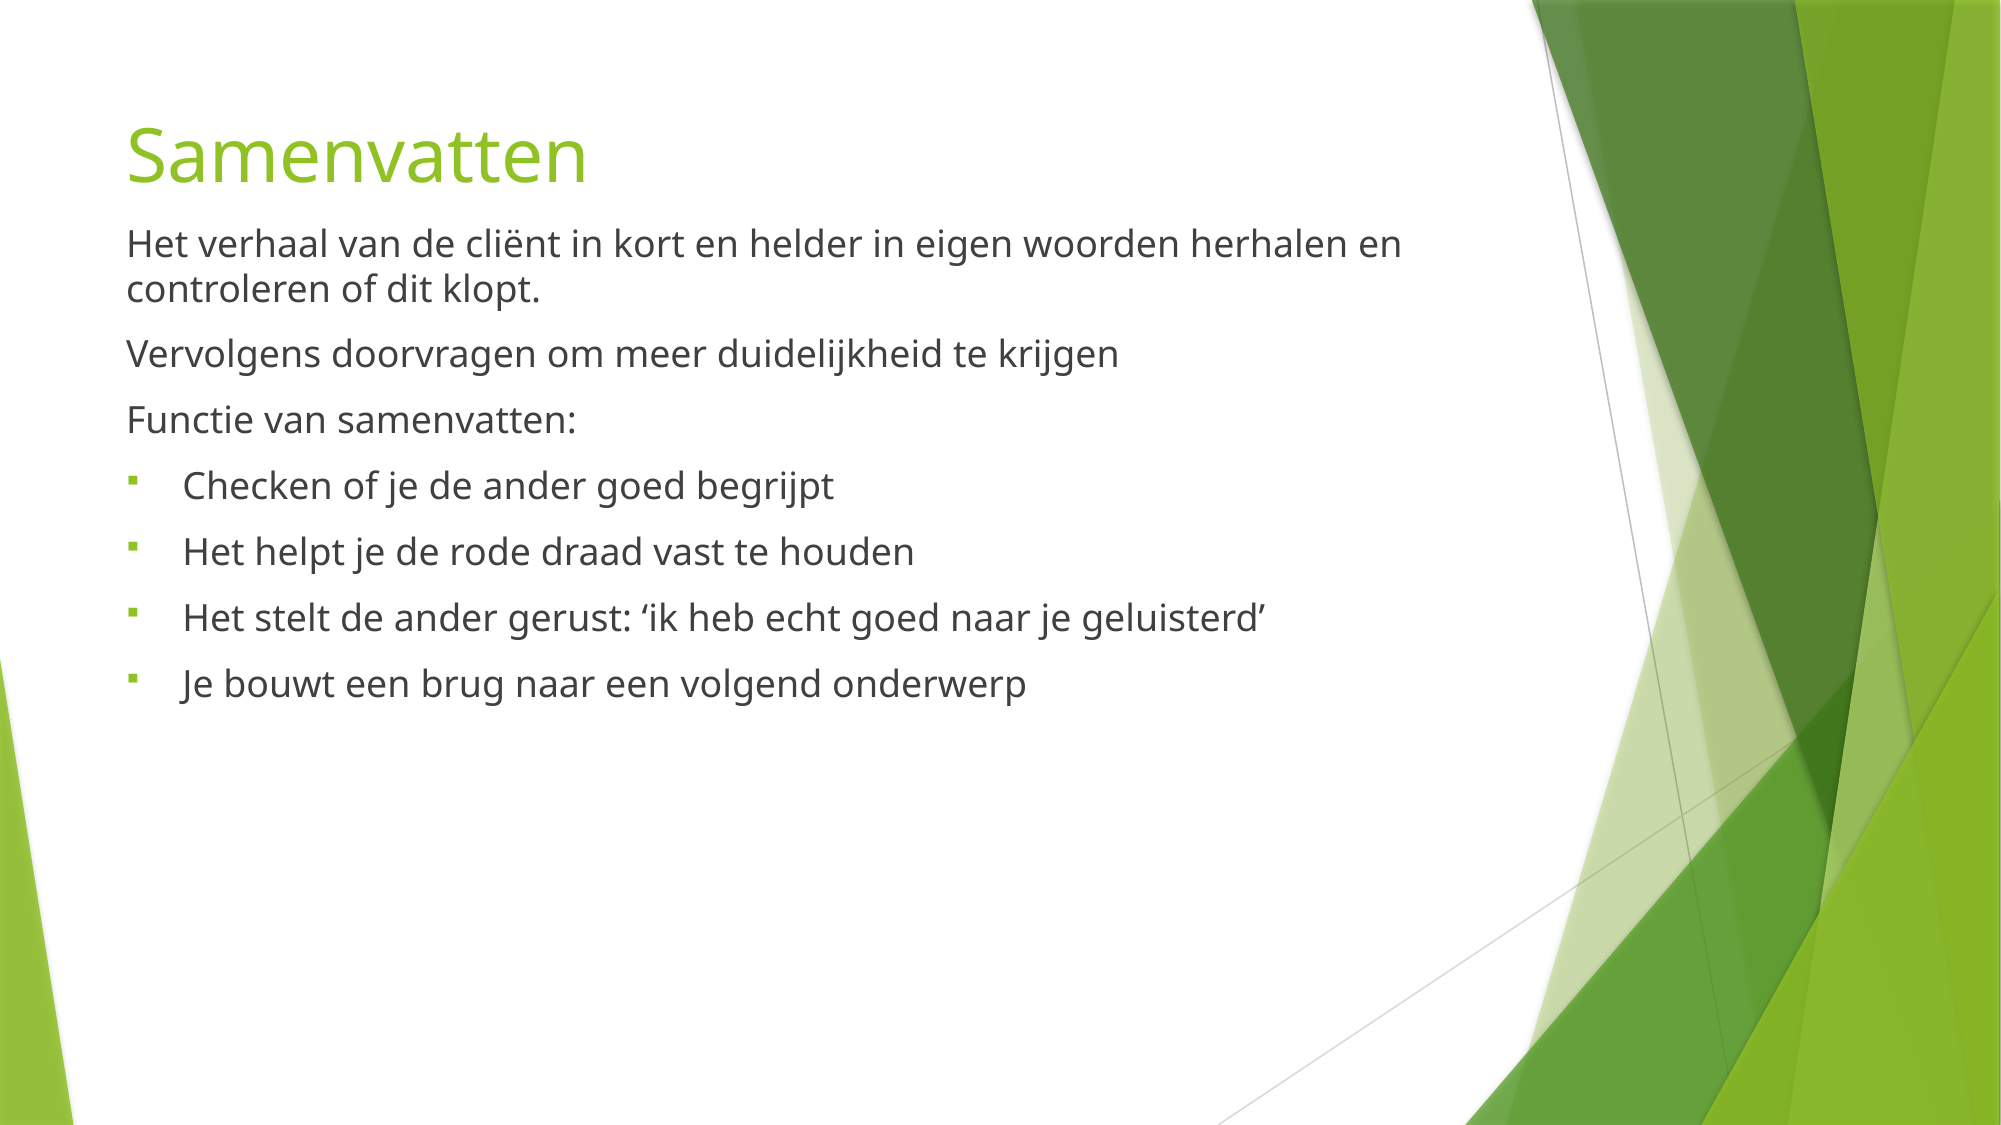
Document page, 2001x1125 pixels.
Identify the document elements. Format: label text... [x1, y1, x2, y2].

list Het verhaal van de cliënt in kort en helder in eigen woorden herhalen en controleren of dit klopt. Vervolgens doorvragen om meer duidelijkheid te krijgen Functie van samenvatten: Checken of je de ander goed begrijpt Het helpt je de rode draad vast te houden Het stelt de ander gerust: ‘ik heb echt goed naar je geluisterd’ Je bouwt een brug naar een volgend onderwerp [111, 212, 1522, 849]
title Samenvatten [111, 99, 1522, 212]
